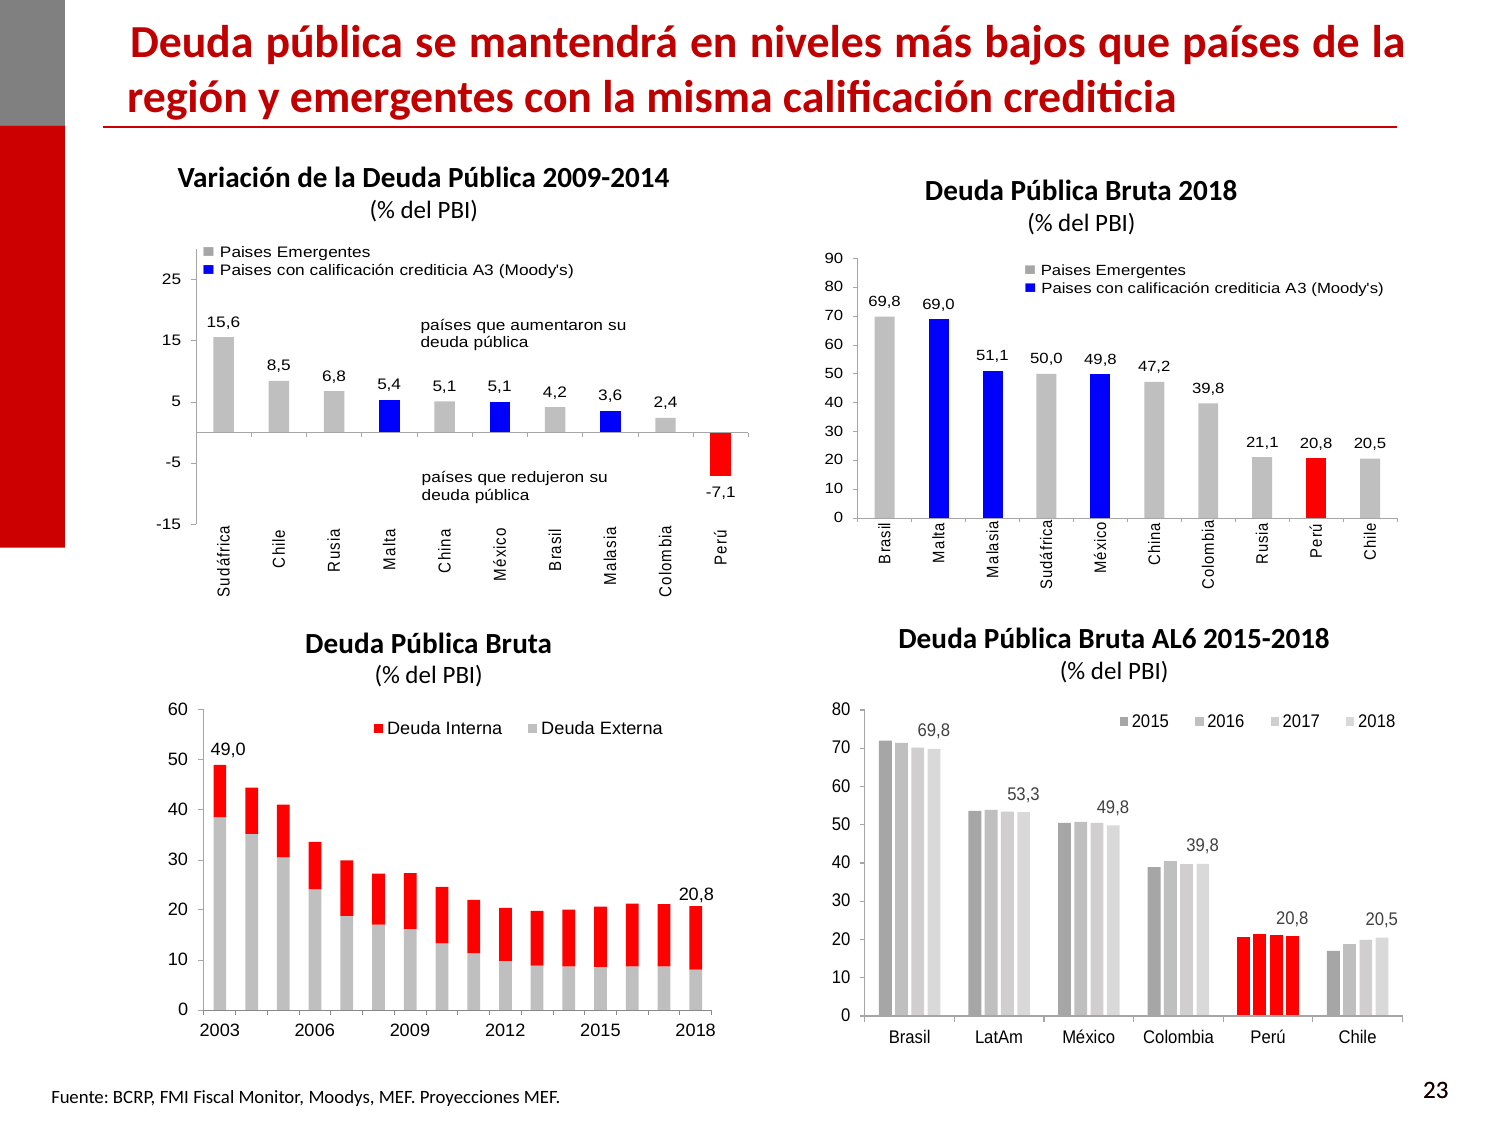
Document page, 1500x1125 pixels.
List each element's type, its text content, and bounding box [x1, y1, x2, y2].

picture [821, 691, 1421, 1061]
text_box Fuente: BCRP, FMI Fiscal Monitor, Moodys, MEF. Proyecciones MEF. [36, 1077, 1422, 1115]
text_box 23 [1113, 1066, 1464, 1125]
text_box [106, 140, 1500, 216]
text_box Deuda Pública Bruta 2018 (% del PBI) [808, 164, 1355, 244]
picture [148, 238, 757, 600]
picture [810, 240, 1406, 602]
text_box Variación de la Deuda Pública 2009-2014 (% del PBI) [151, 151, 697, 231]
text_box Deuda Pública Bruta (% del PBI) [156, 616, 702, 689]
picture [149, 689, 742, 1045]
text_box Deuda Pública Bruta AL6 2015-2018 (% del PBI) [841, 612, 1387, 691]
text_box Deuda pública se mantendrá en niveles más bajos que países de la región y emergentes con la misma calificación crediticia [112, 7, 1422, 125]
